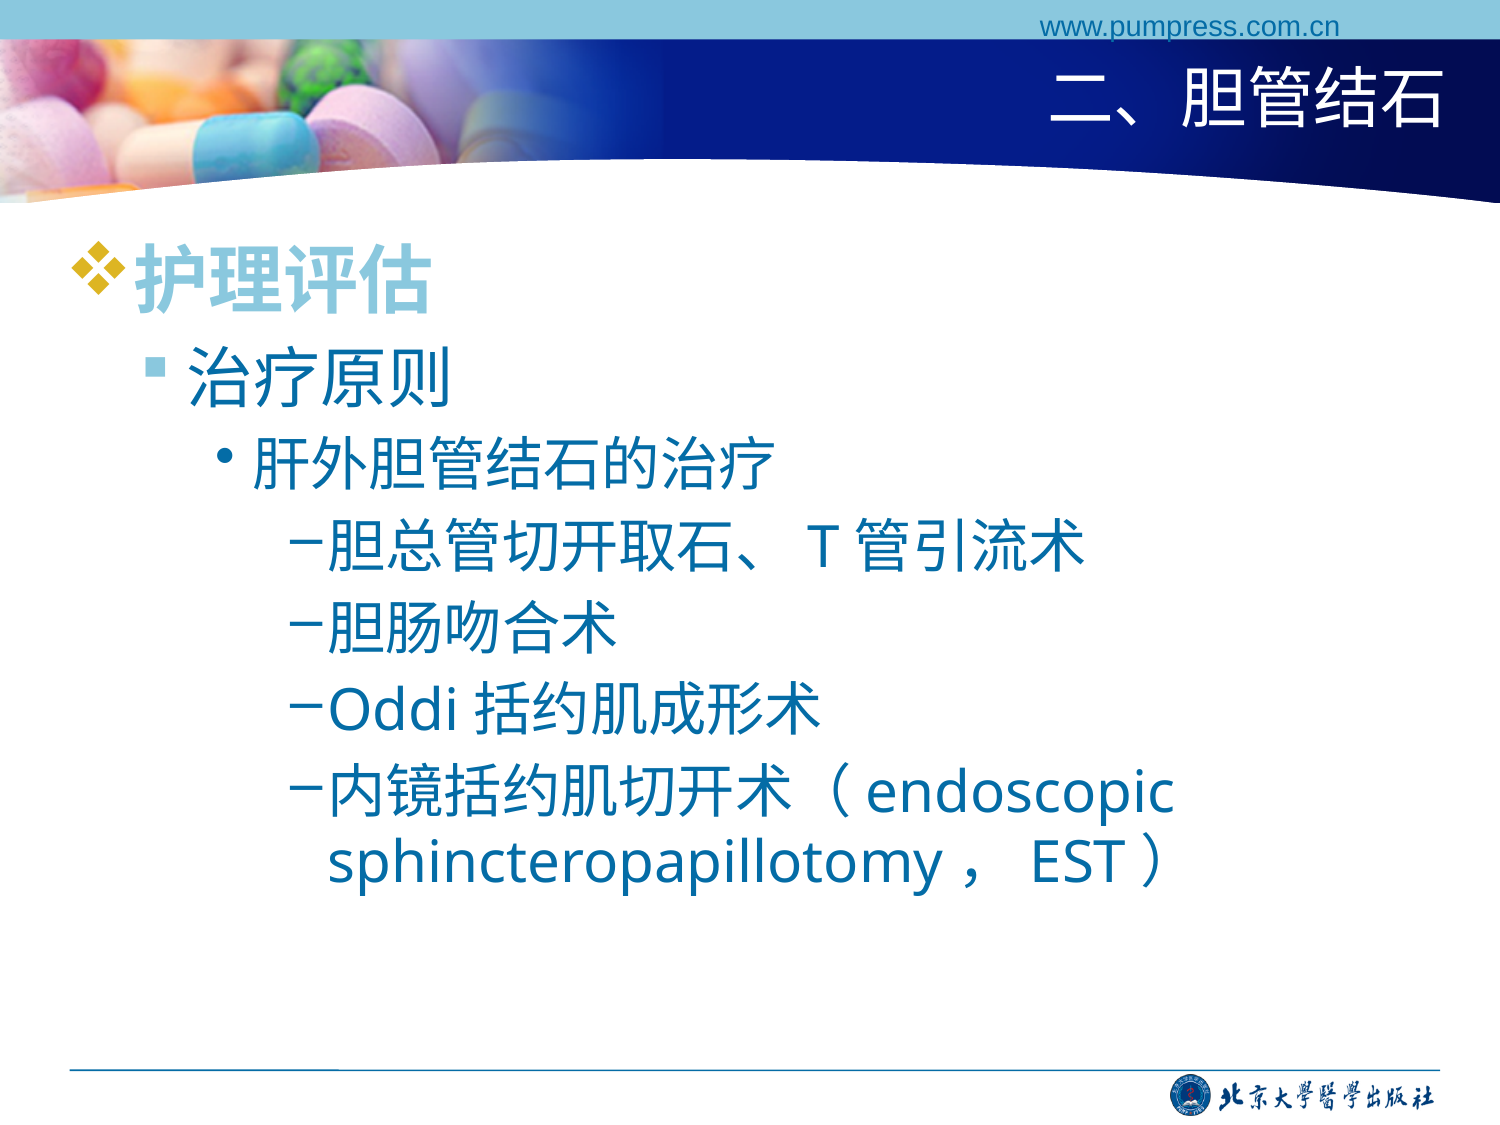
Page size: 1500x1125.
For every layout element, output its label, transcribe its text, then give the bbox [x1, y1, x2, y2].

slide_number www.pumpress.com.cn [1025, 0, 1463, 38]
list 护理评估 治疗原则 肝外胆管结石的治疗 胆总管切开取石、T管引流术 胆肠吻合术 Oddi括约肌成形术 内镜括约肌切开术（endoscopic sphincteropapillotomy，EST） [49, 224, 1463, 1026]
picture [0, 40, 1500, 203]
picture [1170, 1074, 1436, 1118]
title 二、胆管结石 [137, 49, 1463, 143]
